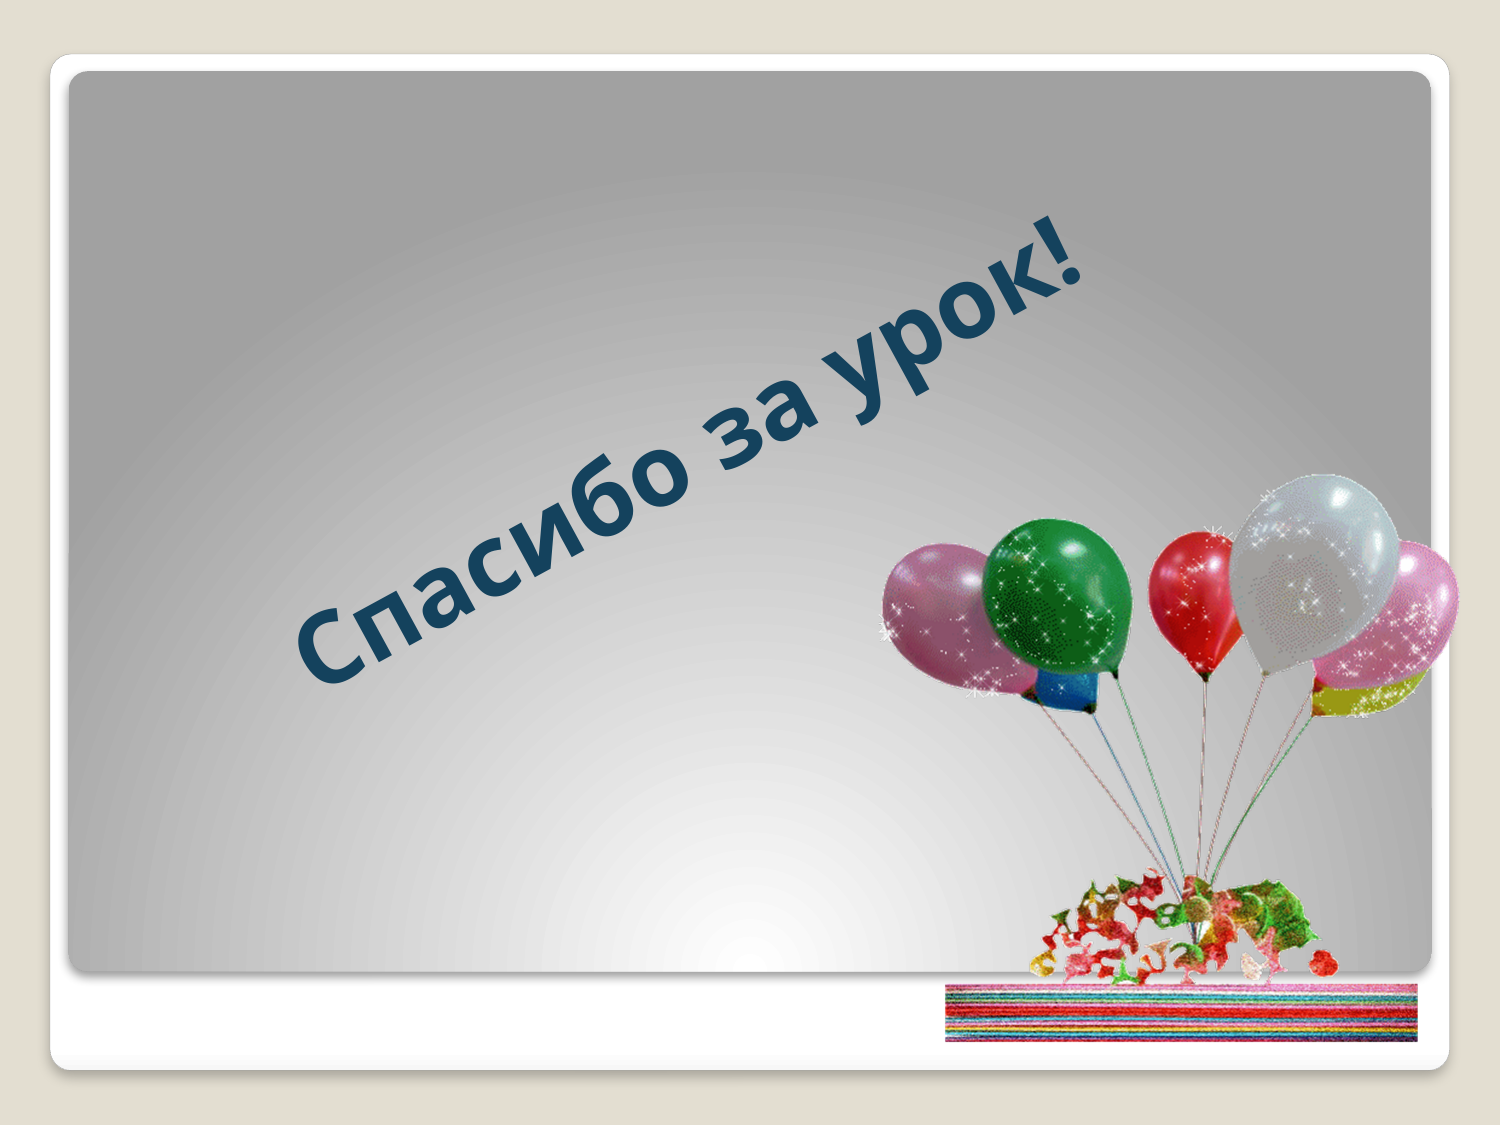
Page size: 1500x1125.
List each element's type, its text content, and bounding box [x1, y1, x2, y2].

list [867, 455, 1472, 1060]
text_box Спасибо за урок! [252, 110, 1233, 728]
